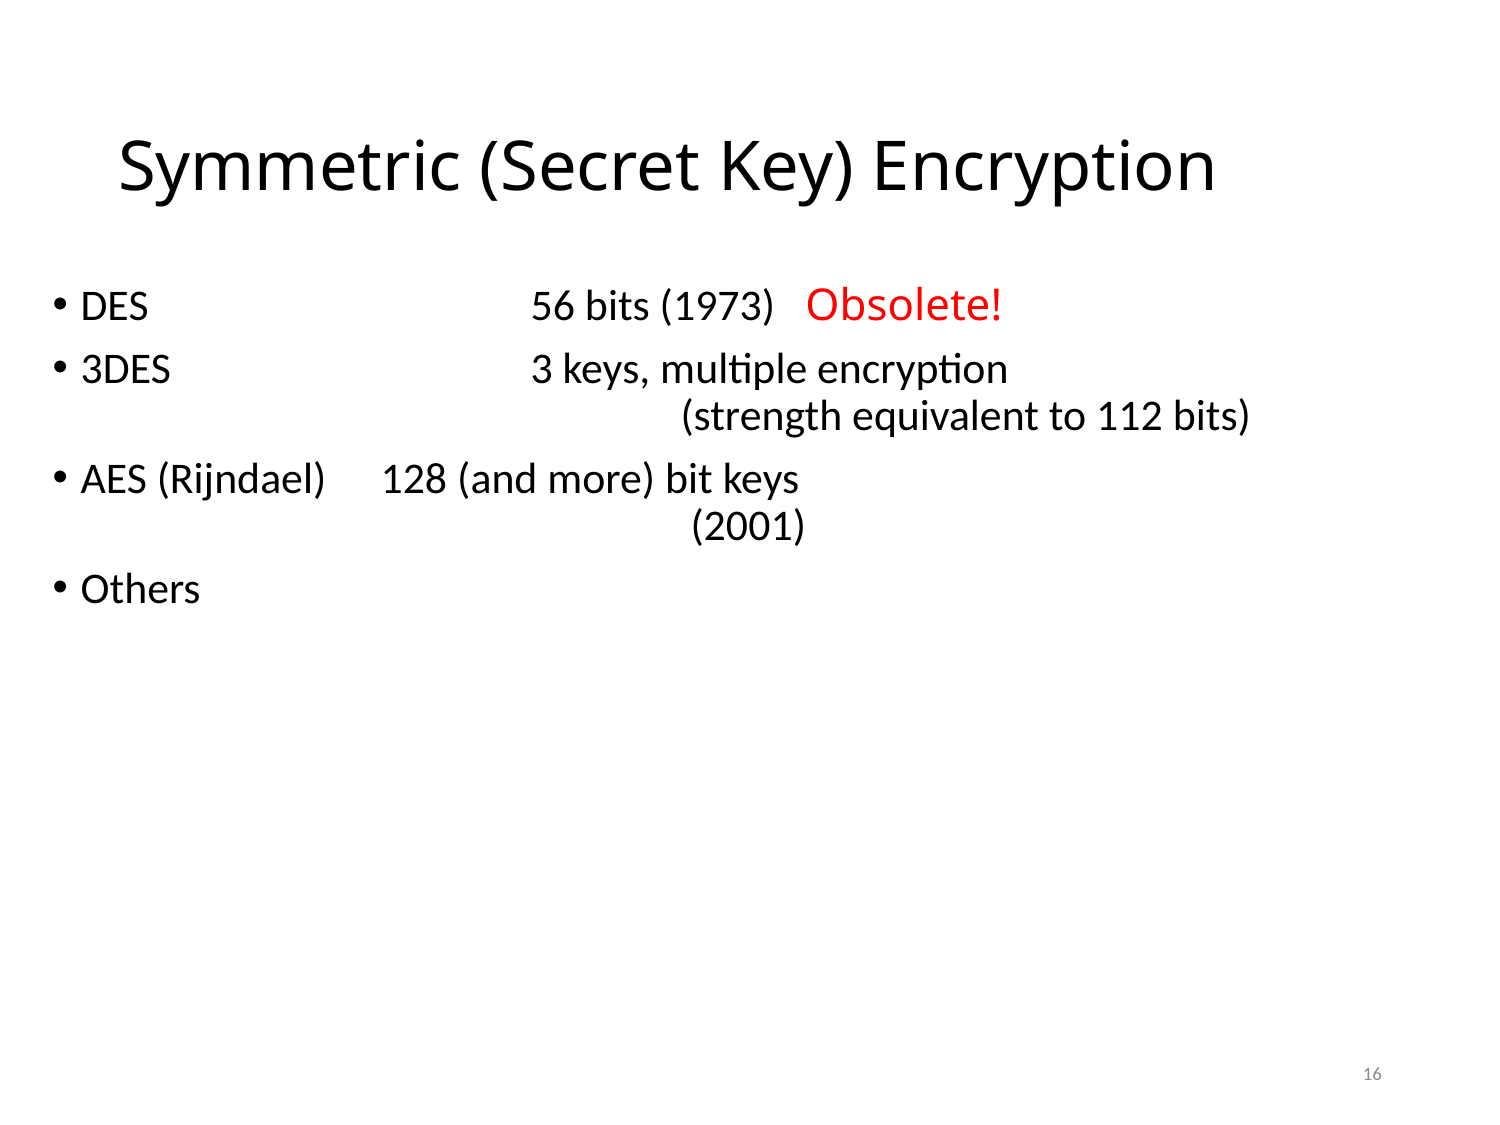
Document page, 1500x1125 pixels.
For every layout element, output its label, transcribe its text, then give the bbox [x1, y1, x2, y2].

list DES 56 bits (1973) Obsolete! 3DES 3 keys, multiple encryption (strength equivalent to 112 bits) AES (Rijndael) 128 (and more) bit keys (2001) Others [37, 275, 1475, 1071]
title Symmetric (Secret Key) Encryption [103, 59, 1397, 275]
slide_number 16 [1059, 1042, 1397, 1103]
